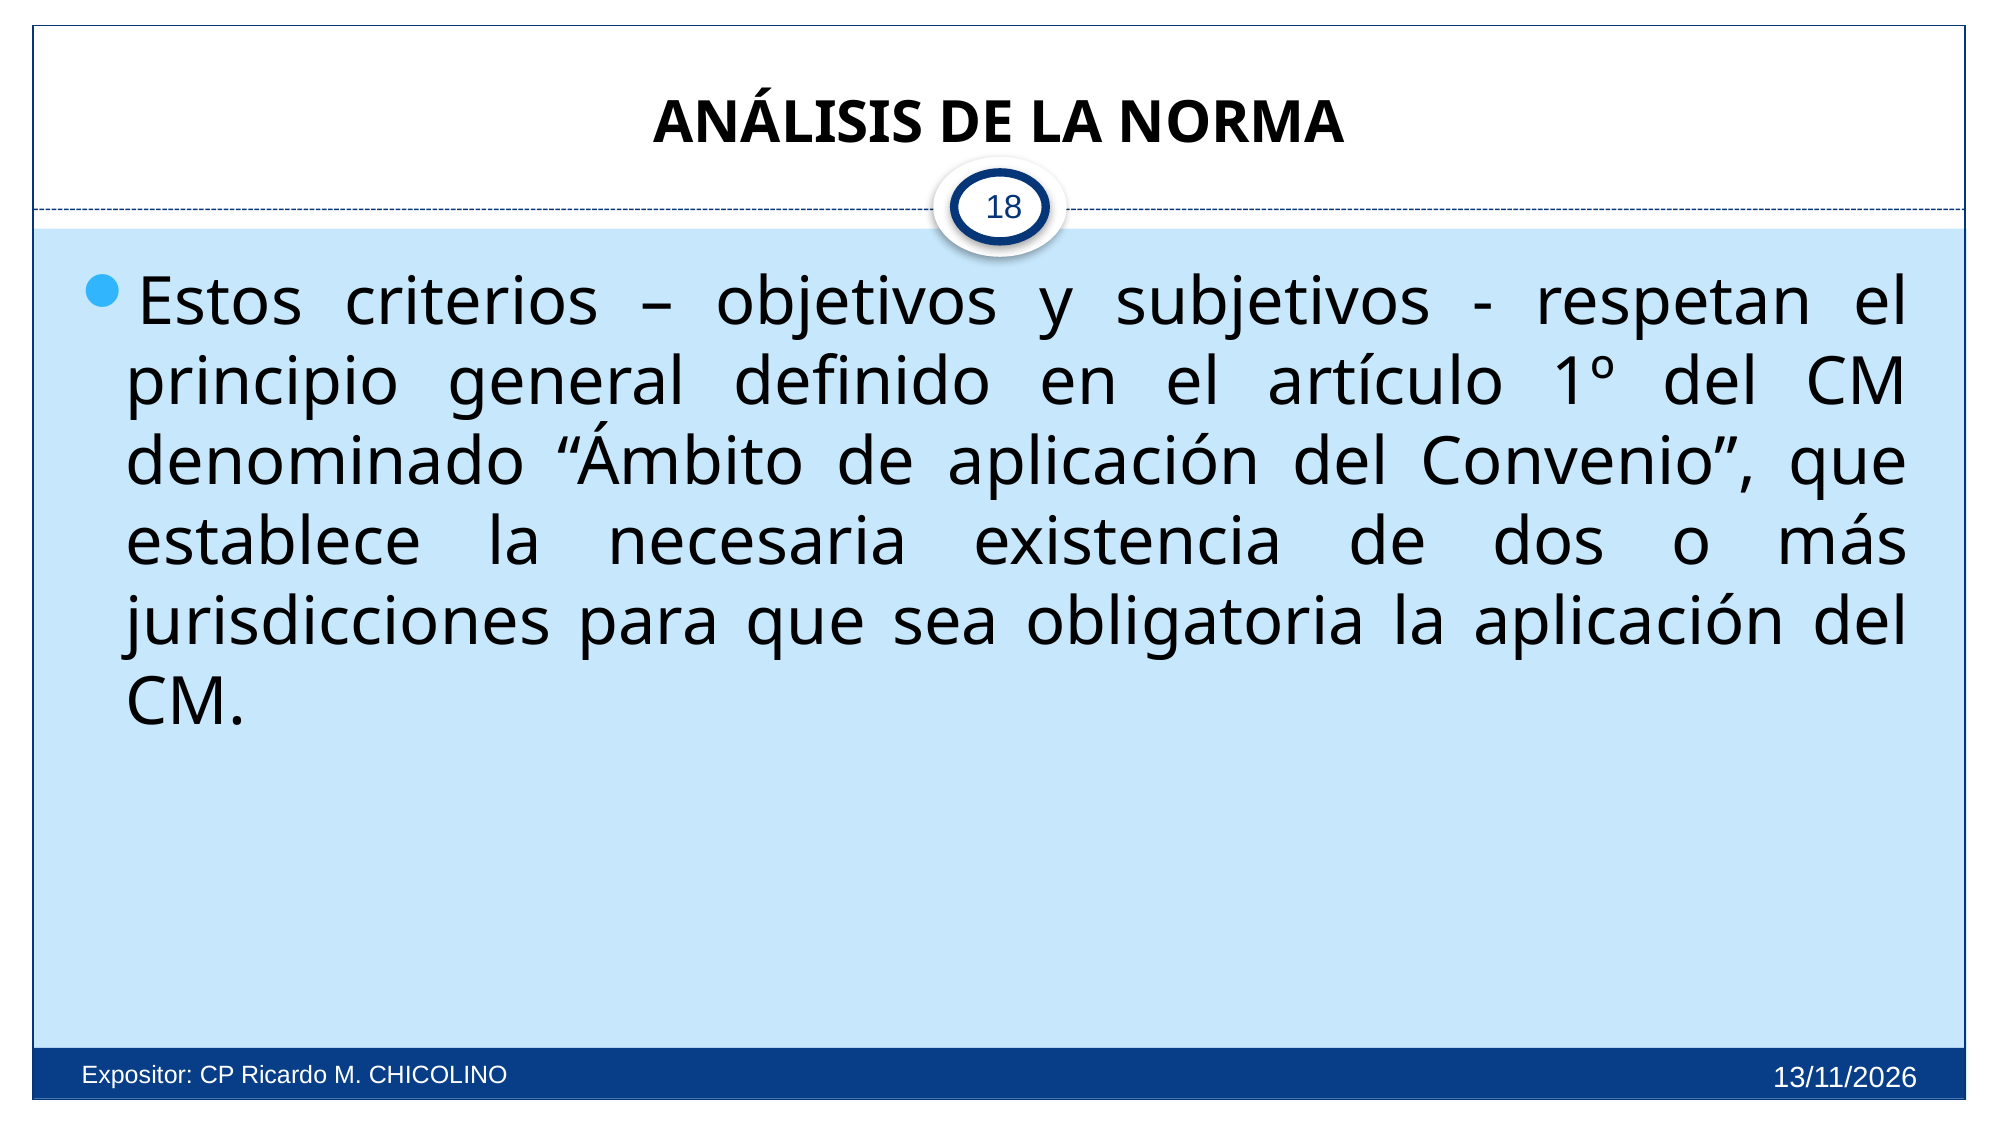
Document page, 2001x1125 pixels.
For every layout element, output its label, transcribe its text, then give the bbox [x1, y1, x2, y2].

list Estos criterios – objetivos y subjetivos - respetan el principio general definido en el artículo 1º del CM denominado “Ámbito de aplicación del Convenio”, que establece la necesaria existencia de dos o más jurisdicciones para que sea obligatoria la aplicación del CM. [66, 250, 1926, 1001]
title ANÁLISIS DE LA NORMA [65, 37, 1933, 162]
slide_number 18 [954, 168, 1055, 241]
footer Expositor: CP Ricardo M. CHICOLINO [66, 1051, 850, 1112]
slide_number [1266, 1050, 1933, 1111]
